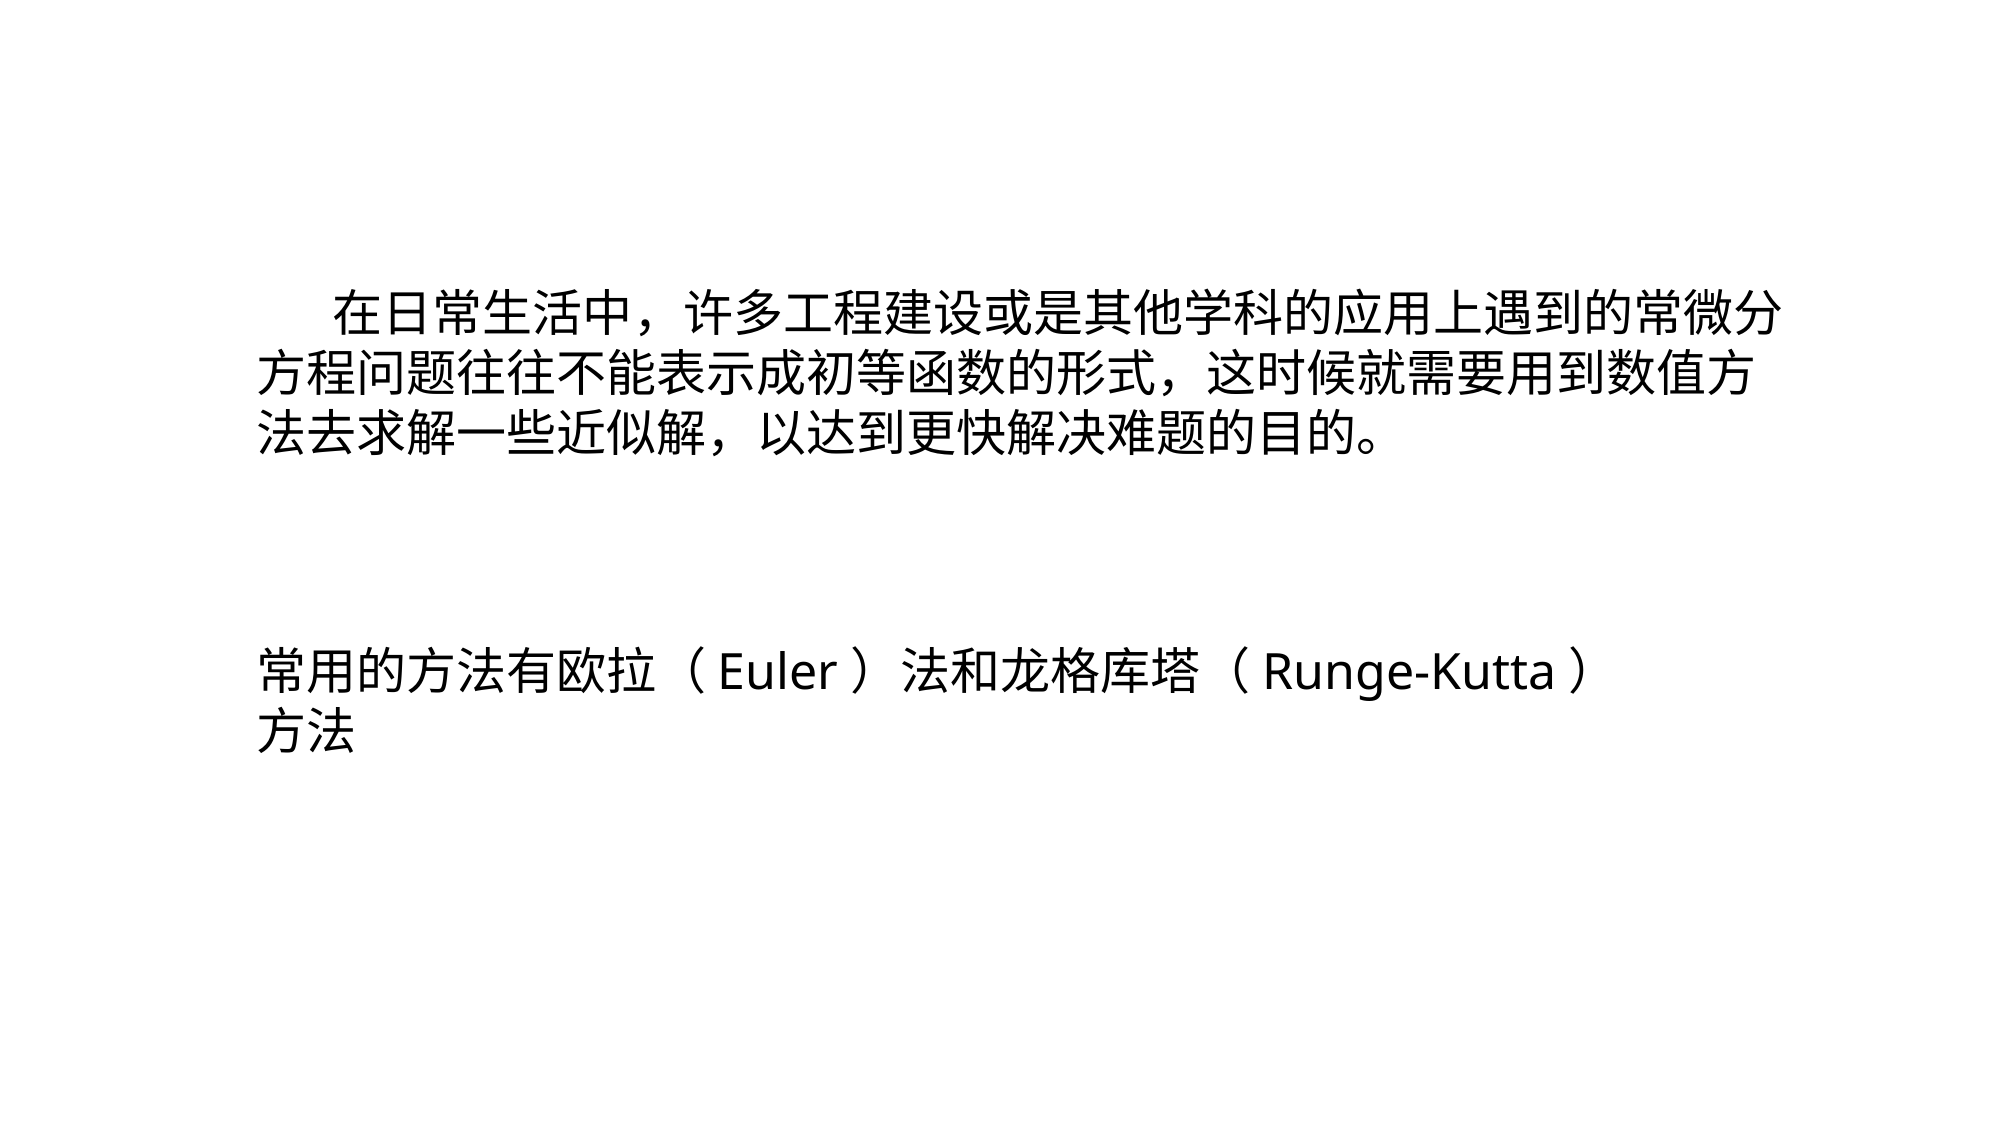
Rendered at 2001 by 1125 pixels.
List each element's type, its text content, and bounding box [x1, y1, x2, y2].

text_box 常用的方法有欧拉（Euler）法和龙格库塔（Runge-Kutta）方法 [241, 632, 1675, 768]
text_box 在日常生活中，许多工程建设或是其他学科的应用上遇到的常微分方程问题往往不能表示成初等函数的形式，这时候就需要用到数值方法去求解一些近似解，以达到更快解决难题的目的。 [241, 273, 1805, 469]
